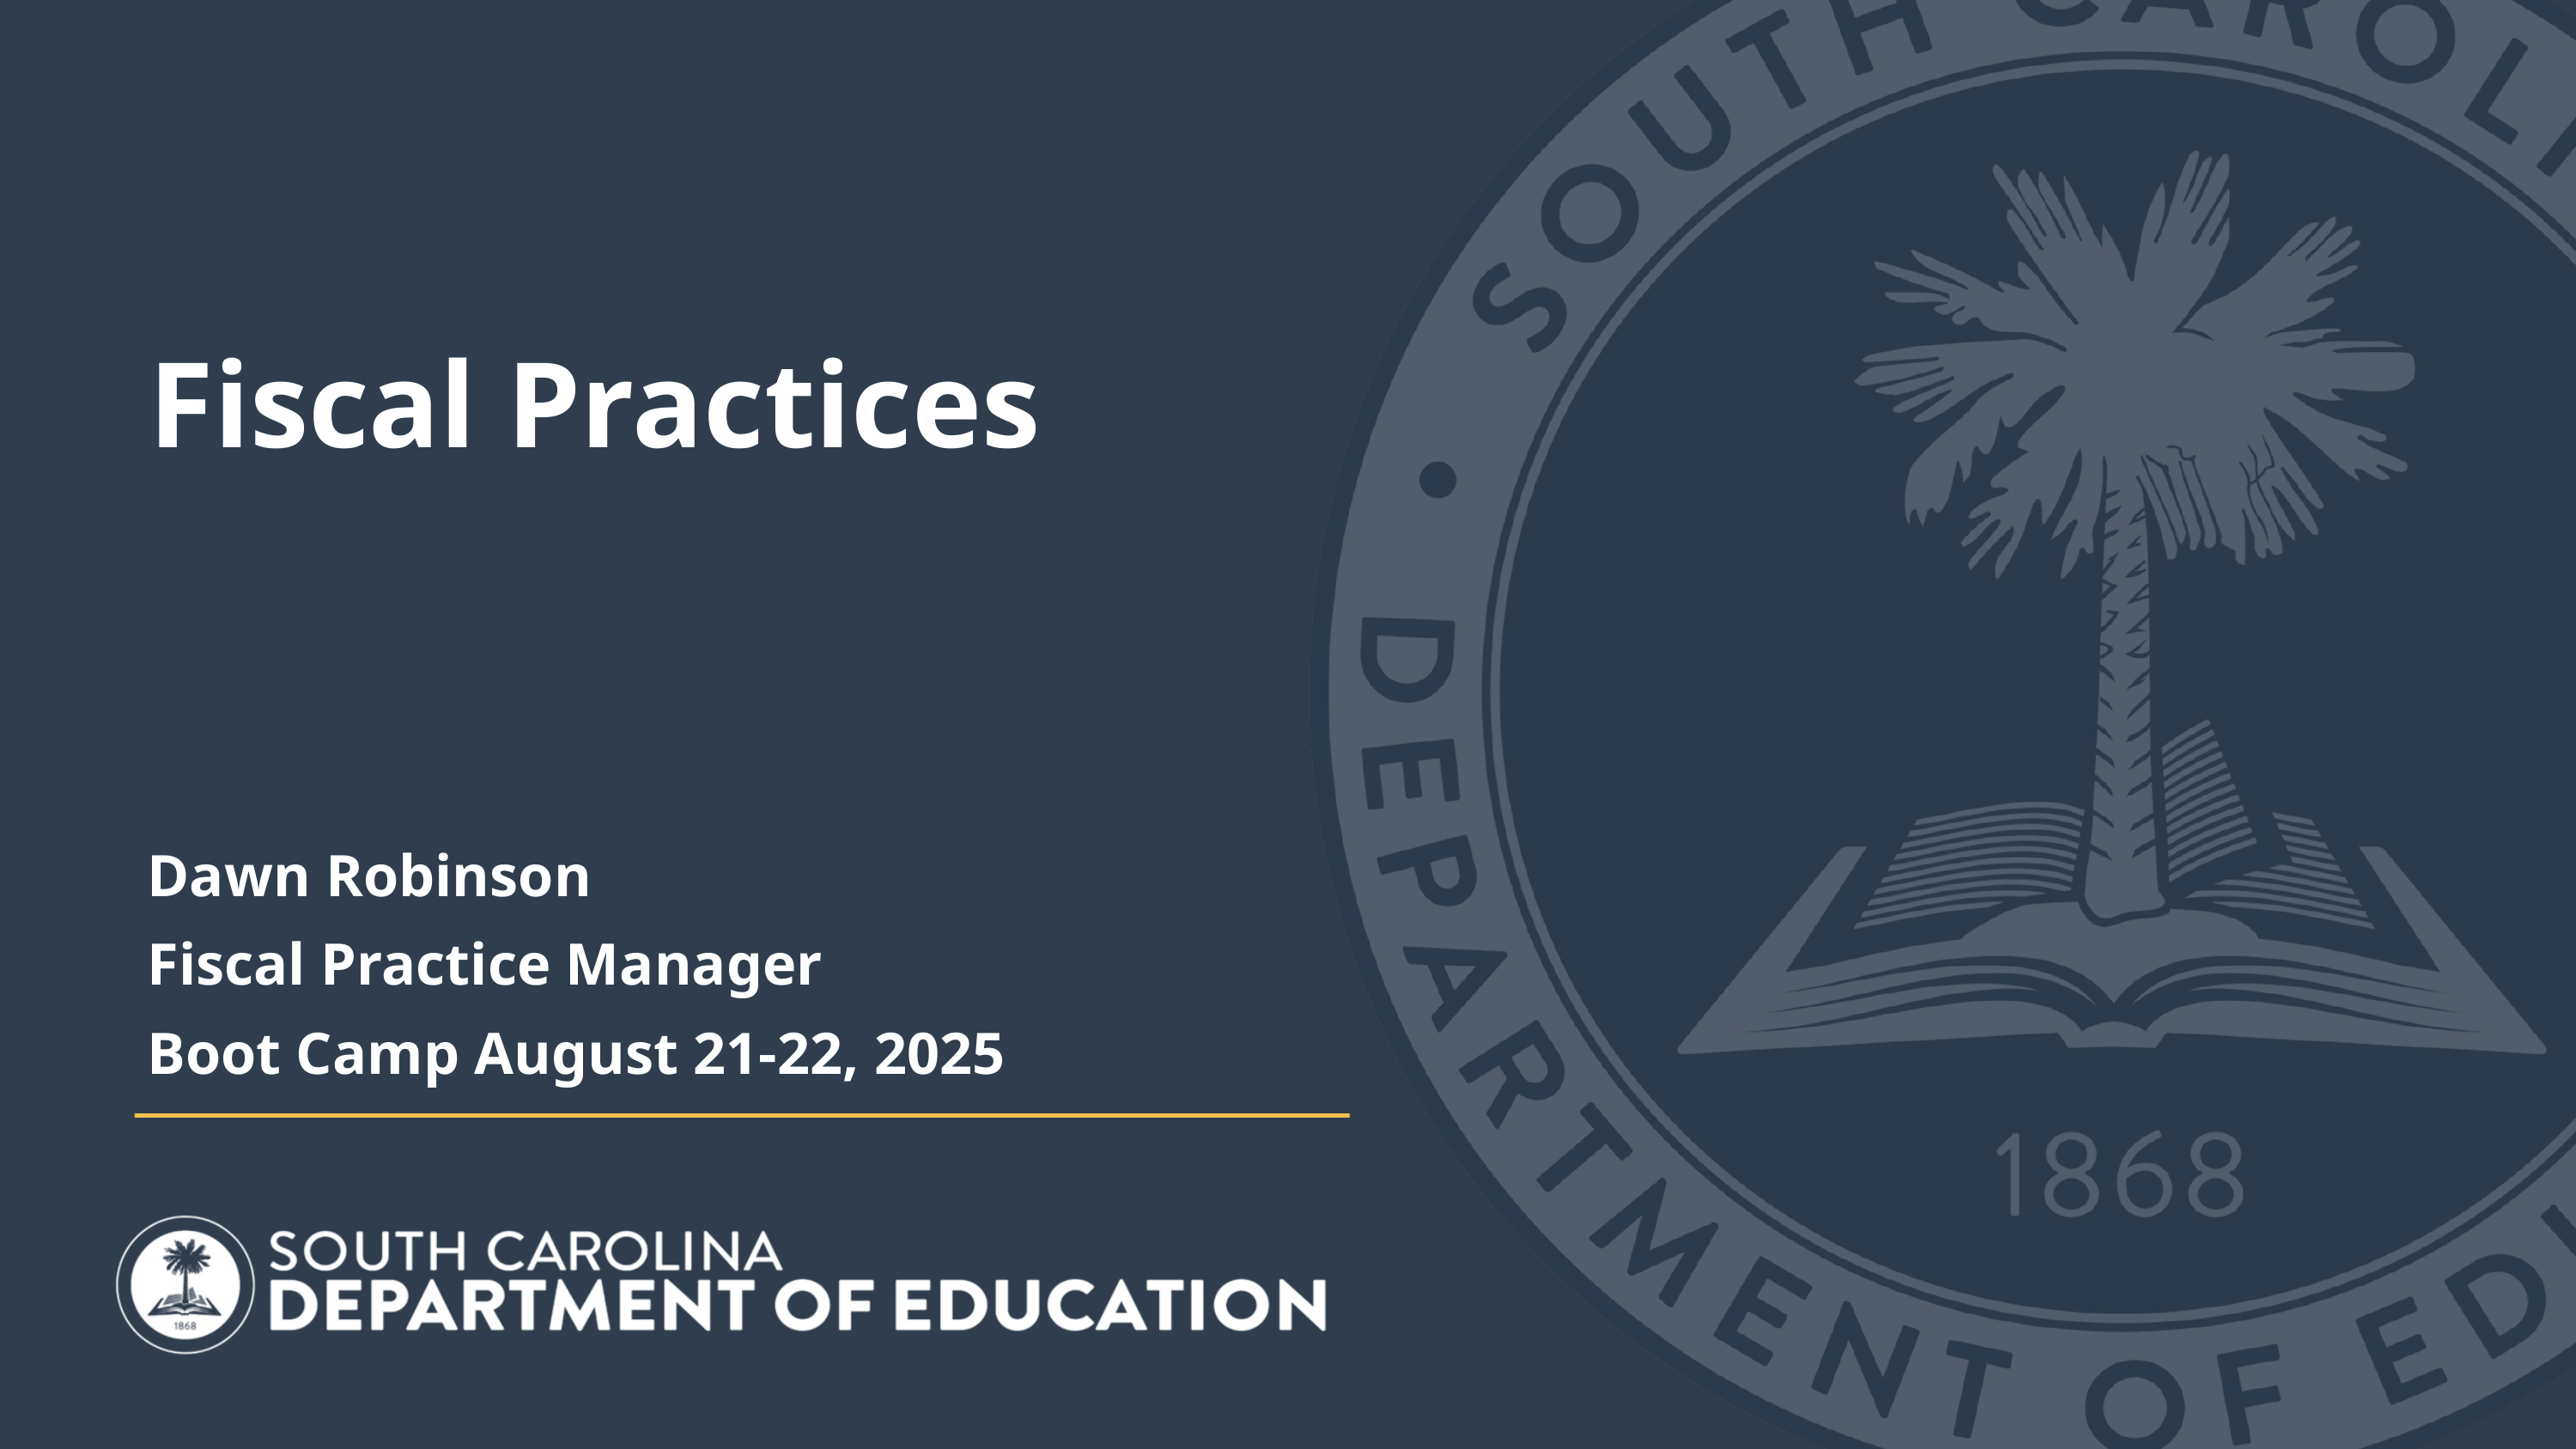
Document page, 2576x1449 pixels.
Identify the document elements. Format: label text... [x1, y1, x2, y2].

picture [42, 0, 2576, 1449]
title Fiscal Practices [136, 134, 1595, 652]
subtitle Dawn Robinson Fiscal Practice Manager Boot Camp August 21-22, 2025 [134, 743, 1595, 1093]
